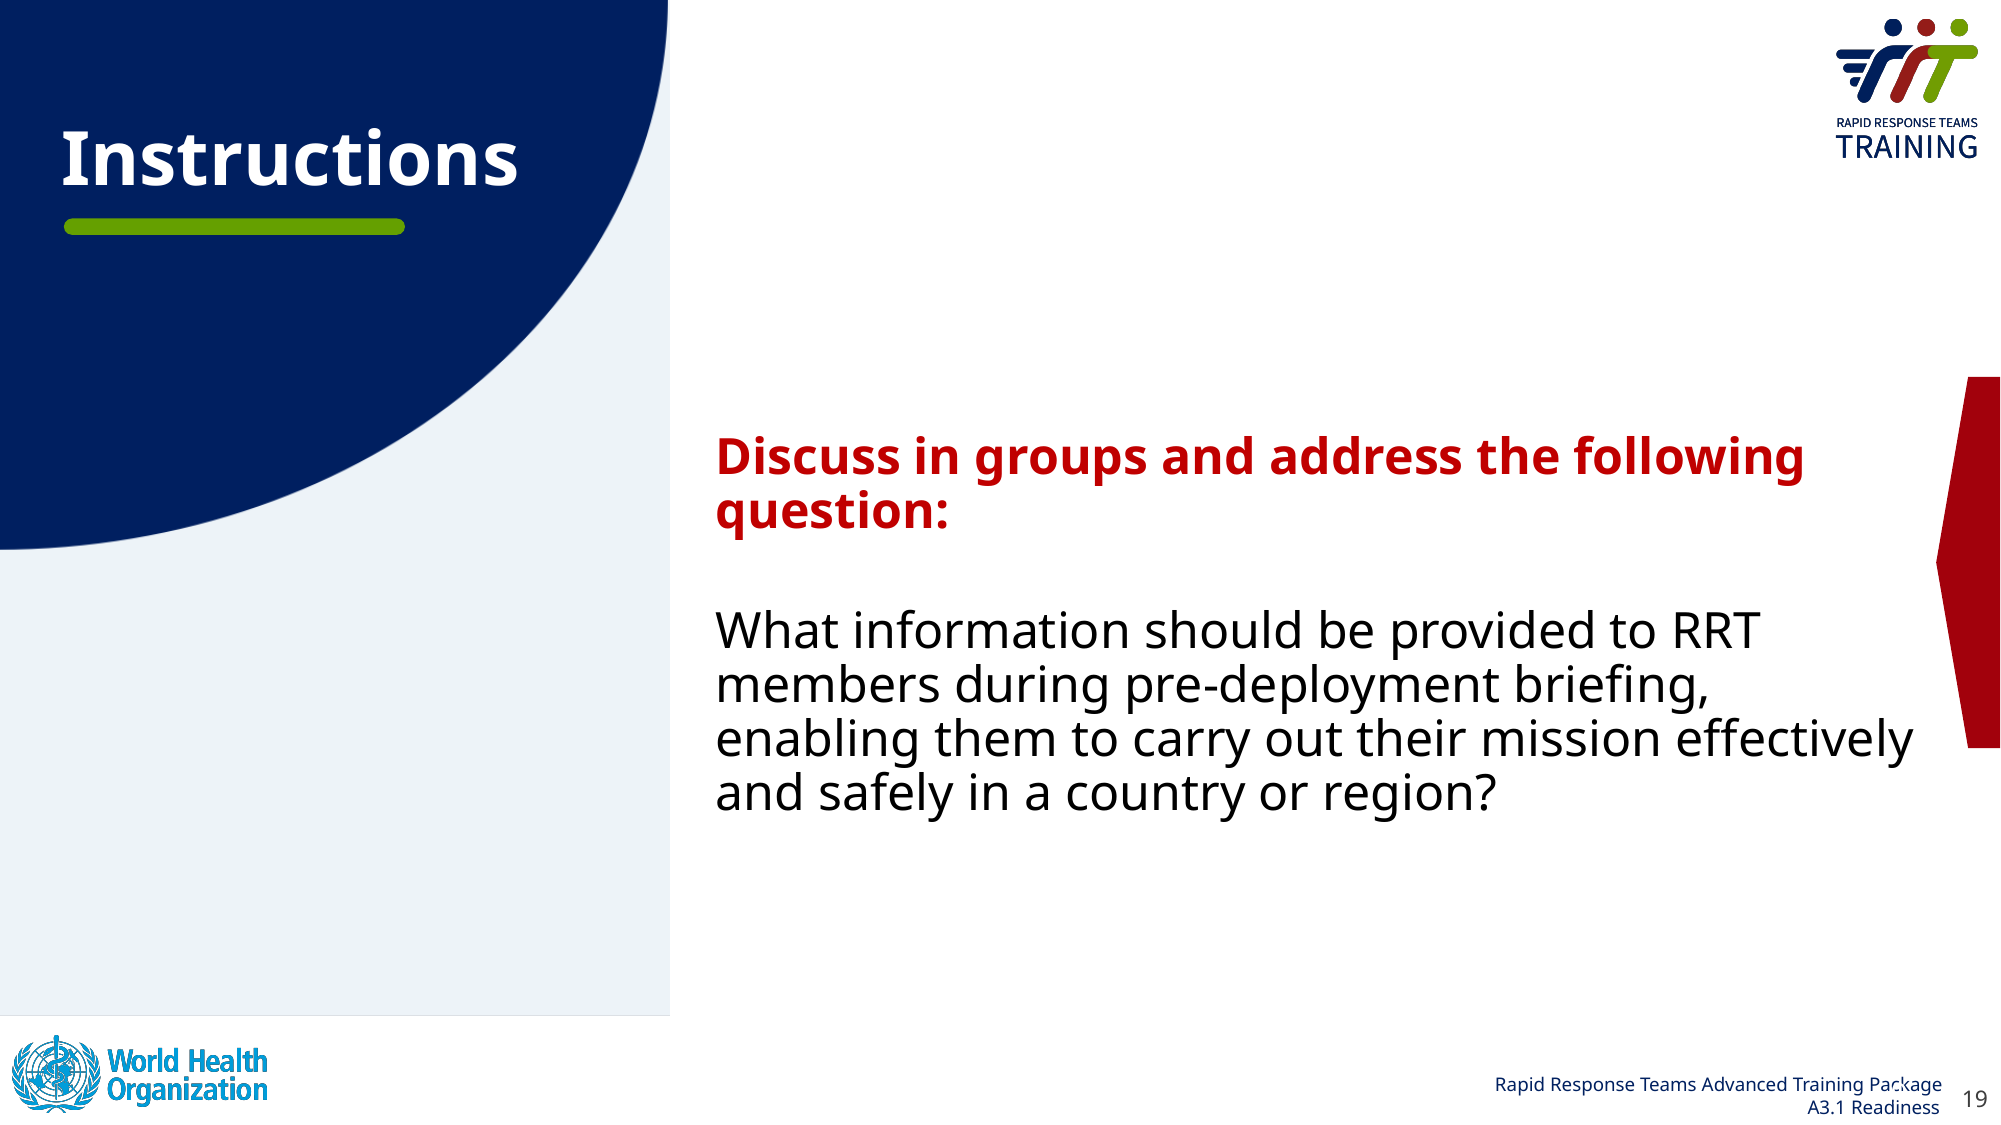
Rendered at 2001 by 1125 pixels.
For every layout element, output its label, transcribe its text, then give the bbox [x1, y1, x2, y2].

picture [1835, 19, 1978, 167]
picture [30, 1083, 37, 1091]
picture [22, 1062, 26, 1077]
picture [71, 1053, 90, 1091]
list Discuss in groups and address the following question: What information should be provided to RRT members during pre-deployment briefing, enabling them to carry out their mission effectively and safely in a country or region? [701, 138, 1937, 1049]
picture [40, 1062, 47, 1070]
picture [50, 1108, 62, 1113]
picture [12, 1035, 54, 1068]
slide_number 19 [1882, 1049, 1930, 1092]
text_box [63, 218, 406, 235]
title Instructions [53, 6, 590, 325]
picture [46, 1056, 54, 1062]
picture [34, 1054, 43, 1078]
picture [0, 0, 670, 1017]
picture [36, 1088, 78, 1105]
picture [59, 1035, 267, 1113]
picture [12, 1083, 48, 1113]
picture [24, 1054, 36, 1087]
